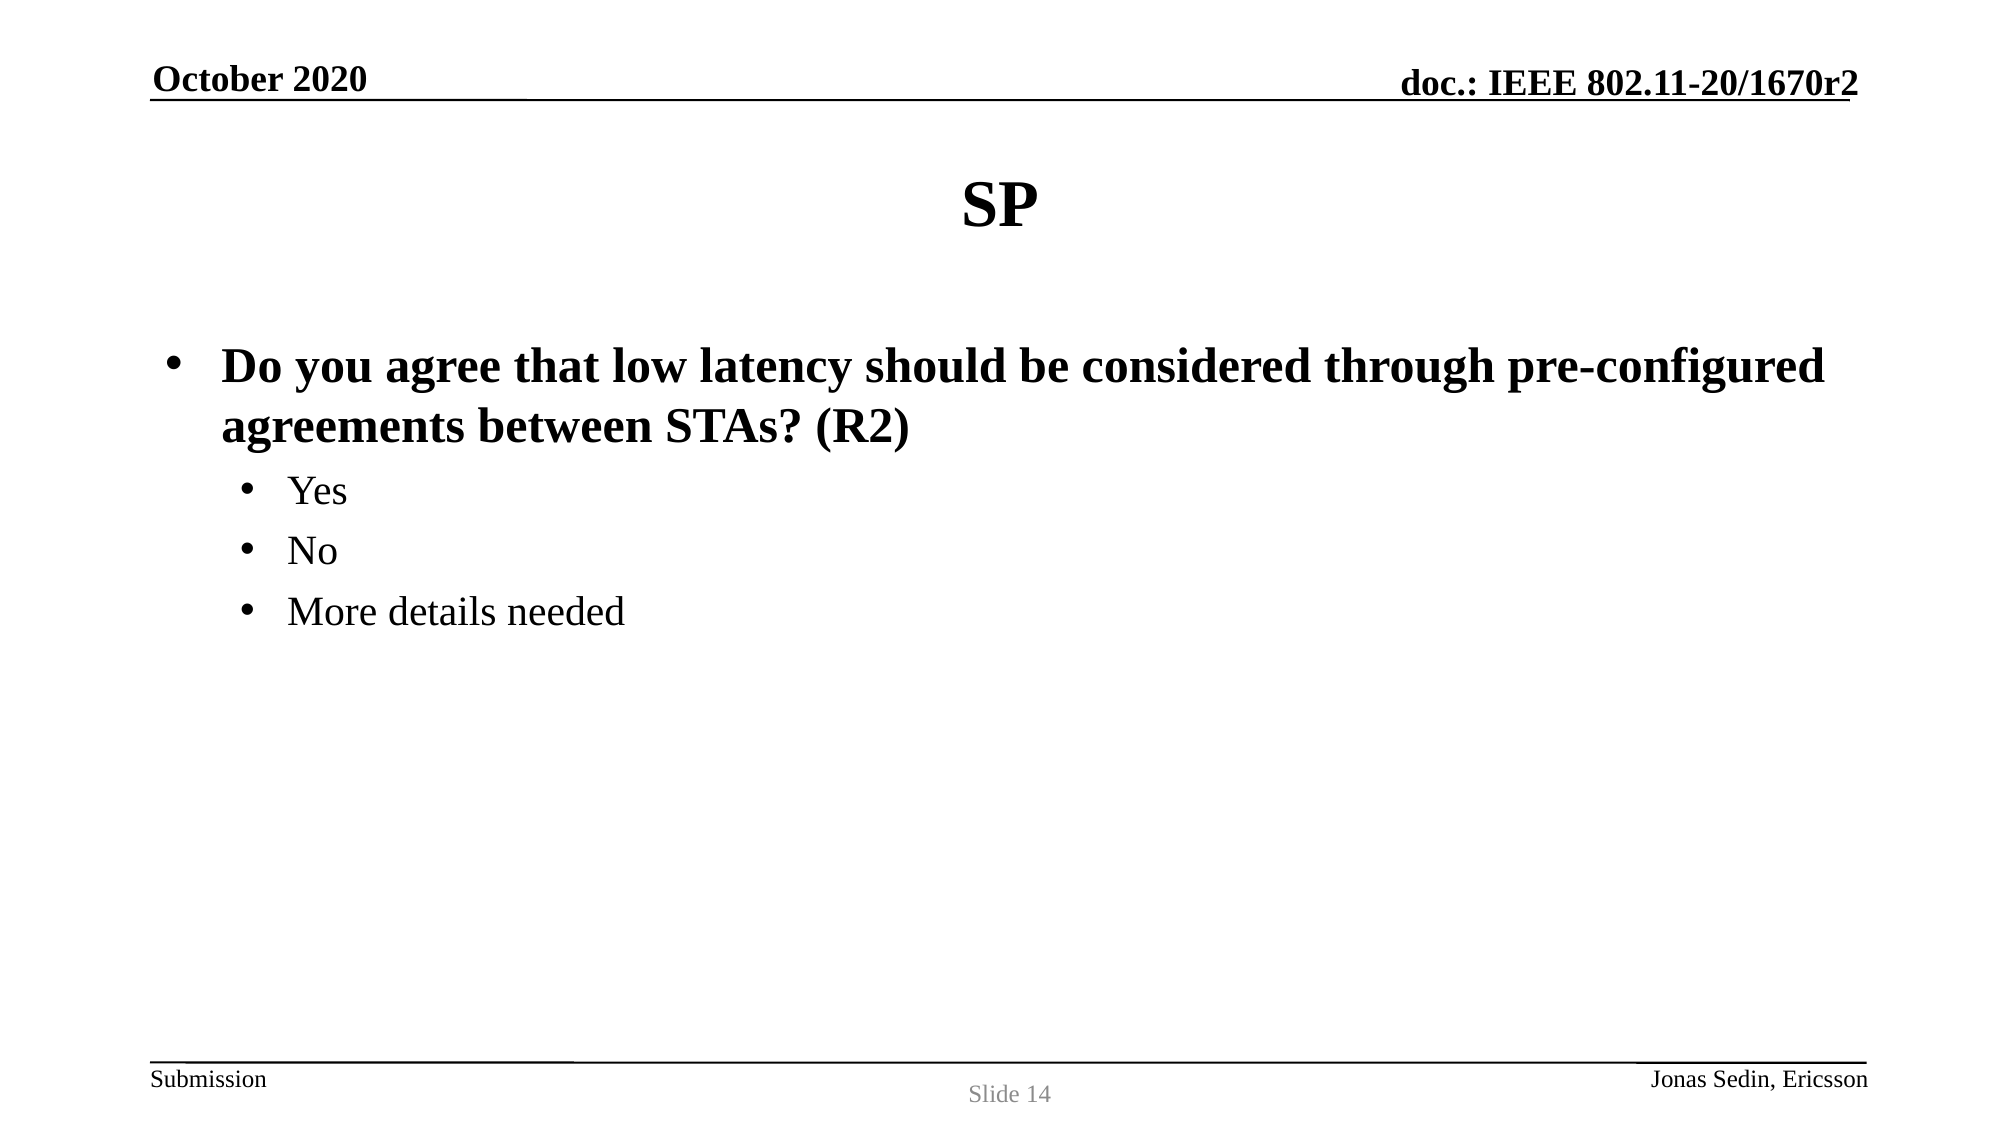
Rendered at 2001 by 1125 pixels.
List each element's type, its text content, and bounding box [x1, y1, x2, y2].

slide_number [152, 54, 563, 100]
slide_number Slide 14 [950, 1062, 1066, 1122]
title SP [149, 112, 1850, 288]
list Do you agree that low latency should be considered through pre-configured agreements between STAs? (R2) Yes No More details needed [149, 324, 1850, 1000]
footer Jonas Sedin, Ericsson [1171, 1061, 1869, 1093]
